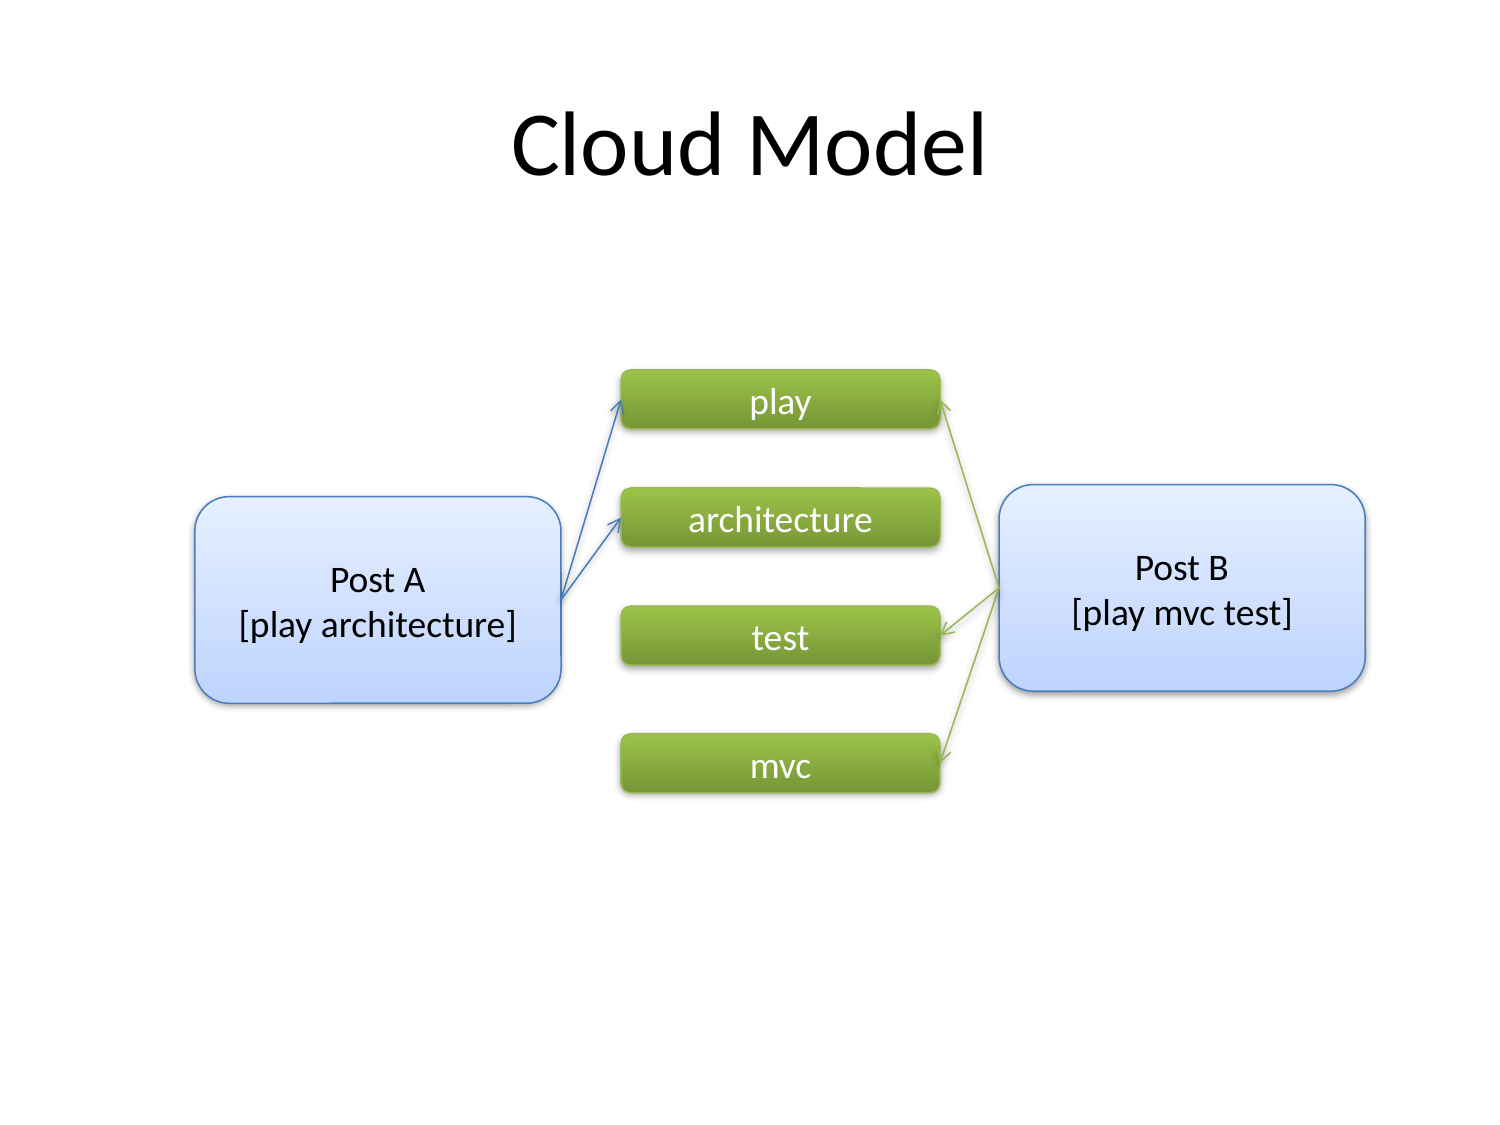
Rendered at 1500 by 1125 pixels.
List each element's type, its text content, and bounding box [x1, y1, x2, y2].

title Cloud Model [75, 45, 1425, 233]
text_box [194, 369, 1366, 794]
